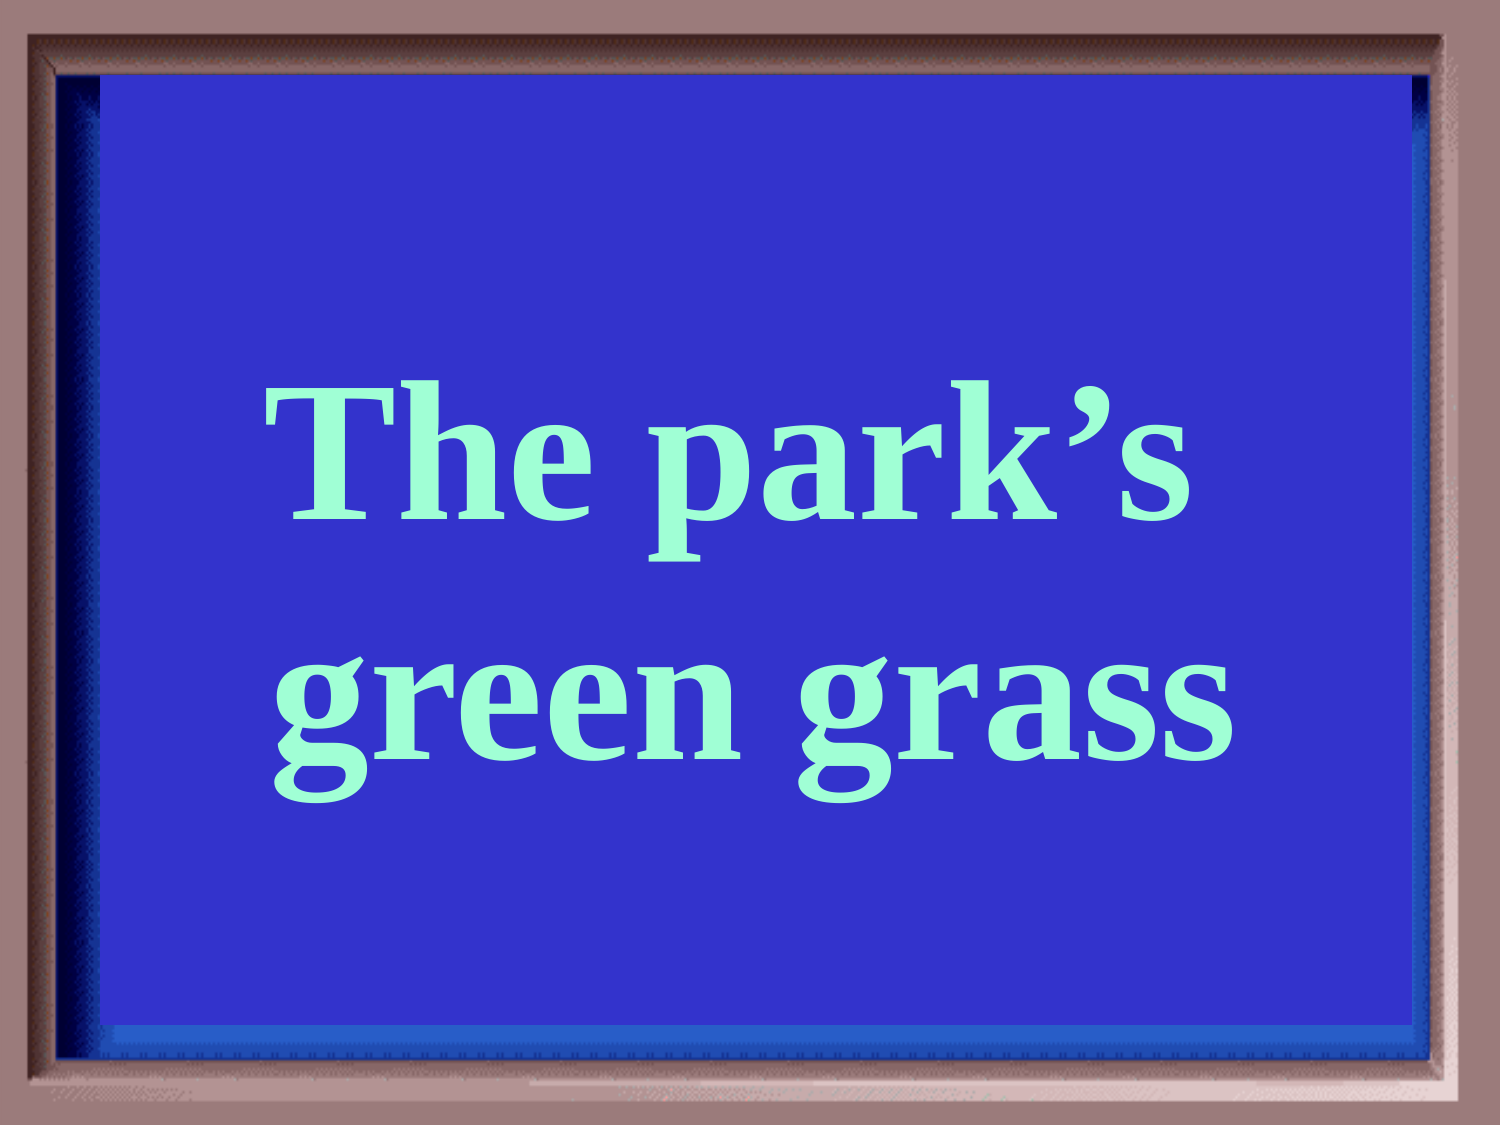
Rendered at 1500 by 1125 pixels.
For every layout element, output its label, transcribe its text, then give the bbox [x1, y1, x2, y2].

text_box The park’s green grass [248, 312, 1260, 808]
picture [0, 0, 1500, 1125]
text_box [99, 75, 1413, 1026]
